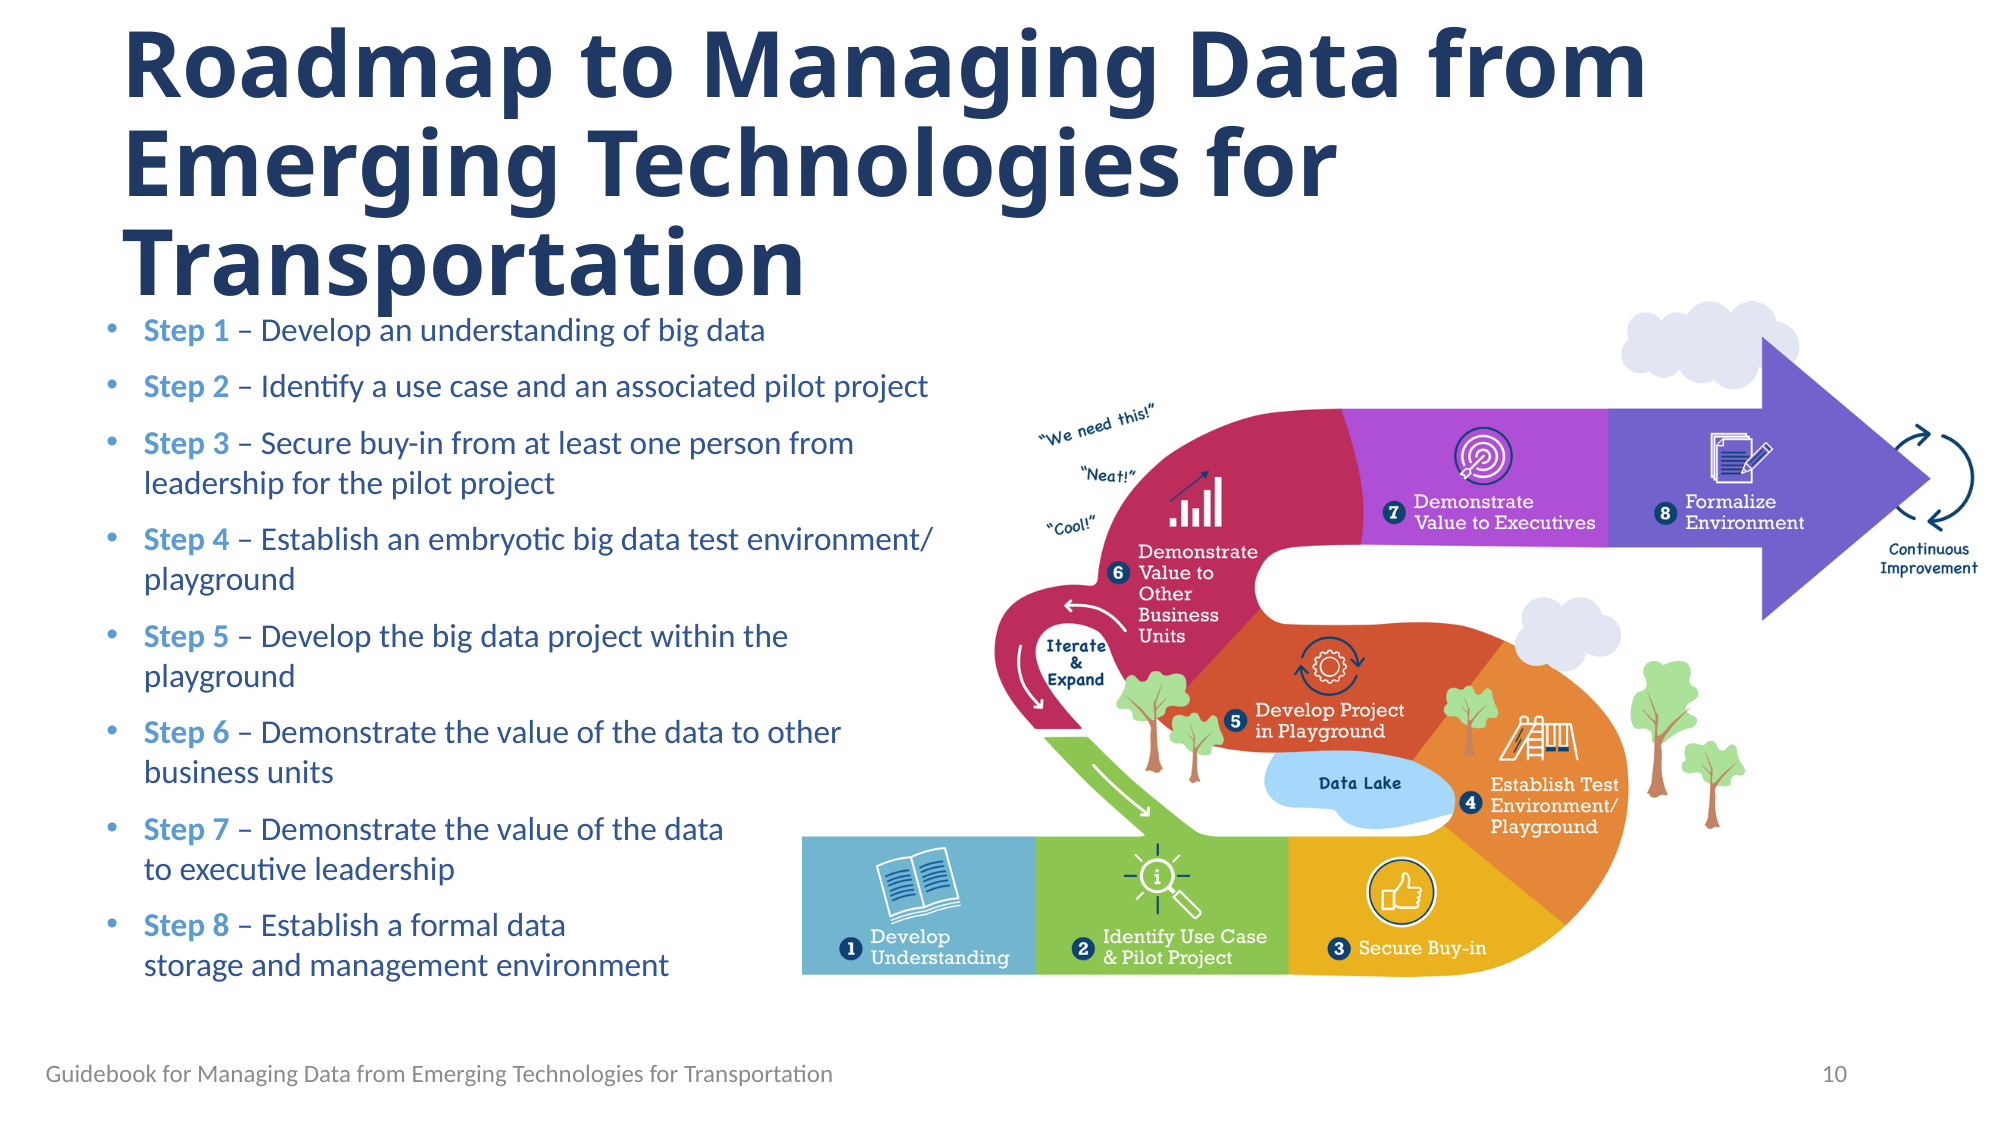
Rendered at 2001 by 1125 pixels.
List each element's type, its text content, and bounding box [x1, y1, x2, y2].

list Step 1 – Develop an understanding of big data Step 2 – Identify a use case and an associated pilot project Step 3 – Secure buy-in from at least one person from leadership for the pilot project Step 4 – Establish an embryotic big data test environment/ playground Step 5 – Develop the big data project within the playground Step 6 – Demonstrate the value of the data to other business units Step 7 – Demonstrate the value of the data to executive leadership Step 8 – Establish a formal data storage and management environment [91, 300, 955, 1065]
slide_number 10 [1412, 1042, 1863, 1103]
picture [802, 301, 1979, 977]
footer Guidebook for Managing Data from Emerging Technologies for Transportation [21, 1042, 860, 1103]
title Roadmap to Managing Data from Emerging Technologies for Transportation [106, 57, 1763, 276]
